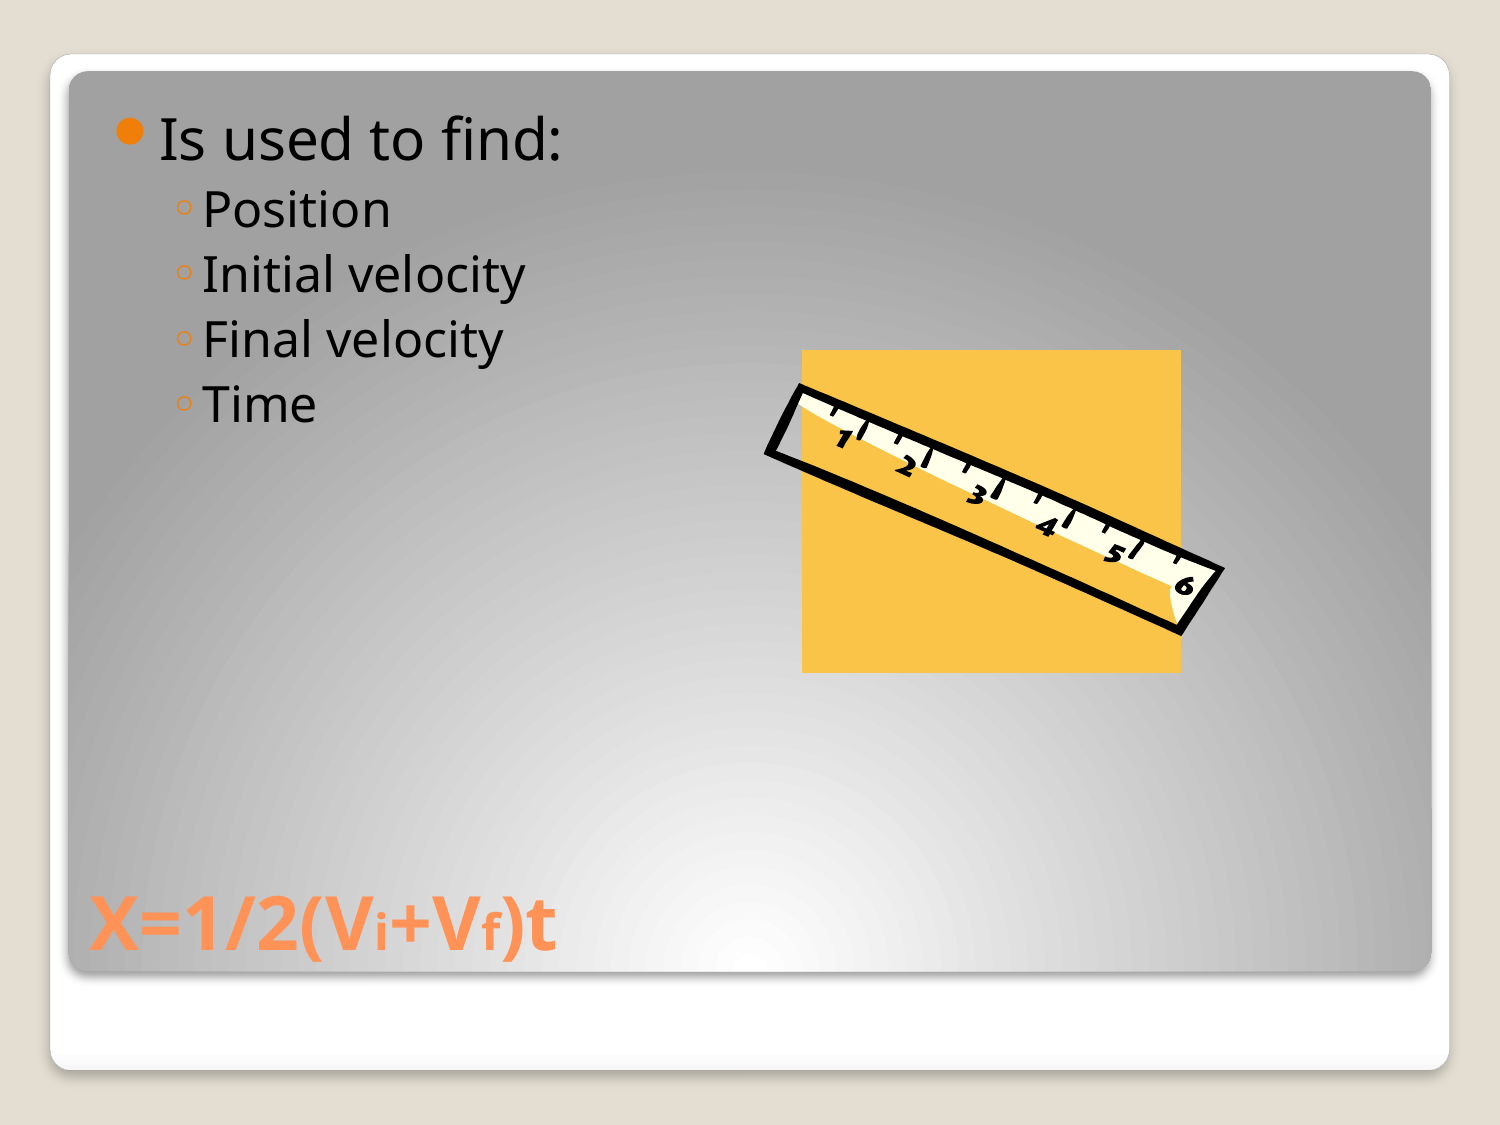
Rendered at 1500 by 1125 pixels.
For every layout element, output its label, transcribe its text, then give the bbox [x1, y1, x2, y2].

title X=1/2(Vi+Vf)t [75, 800, 1418, 973]
list Is used to find: Position Initial velocity Final velocity Time [82, 86, 1425, 774]
picture [762, 349, 1226, 674]
